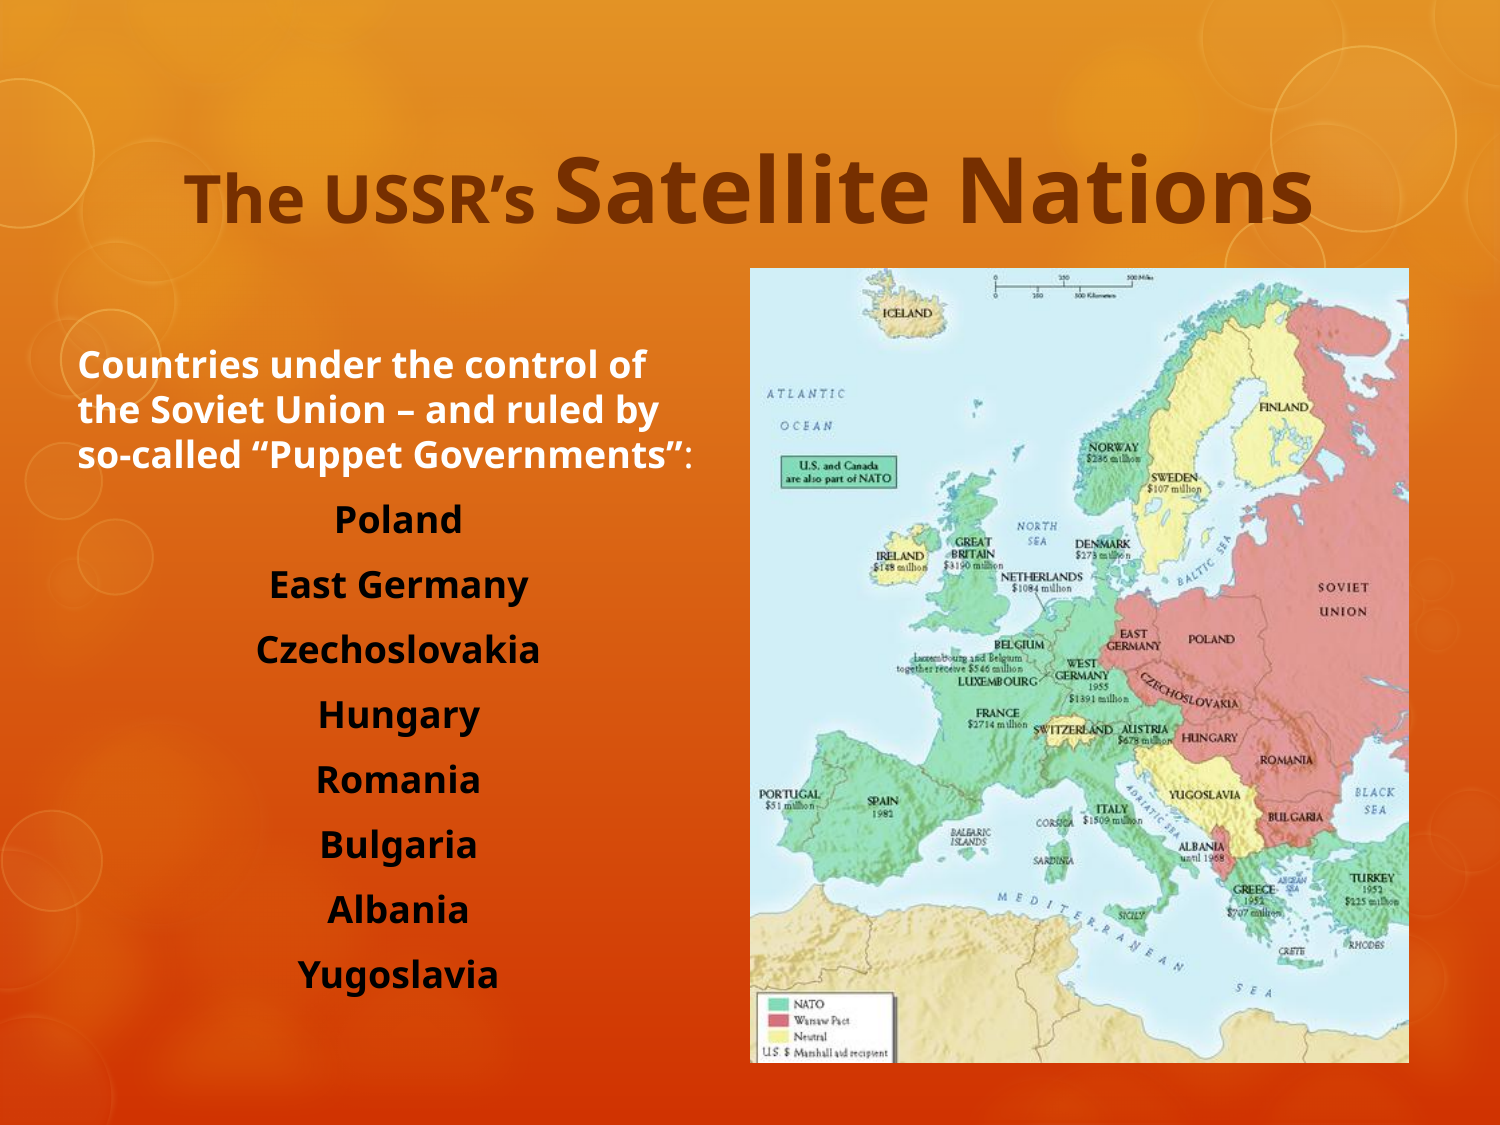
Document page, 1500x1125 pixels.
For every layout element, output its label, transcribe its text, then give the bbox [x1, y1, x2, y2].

title The USSR’s Satellite Nations [165, 110, 1334, 263]
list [749, 267, 1410, 1063]
list Countries under the control of the Soviet Union – and ruled by so-called “Puppet Governments”: Poland East Germany Czechoslovakia Hungary Romania Bulgaria Albania Yugoslavia [62, 275, 735, 1063]
